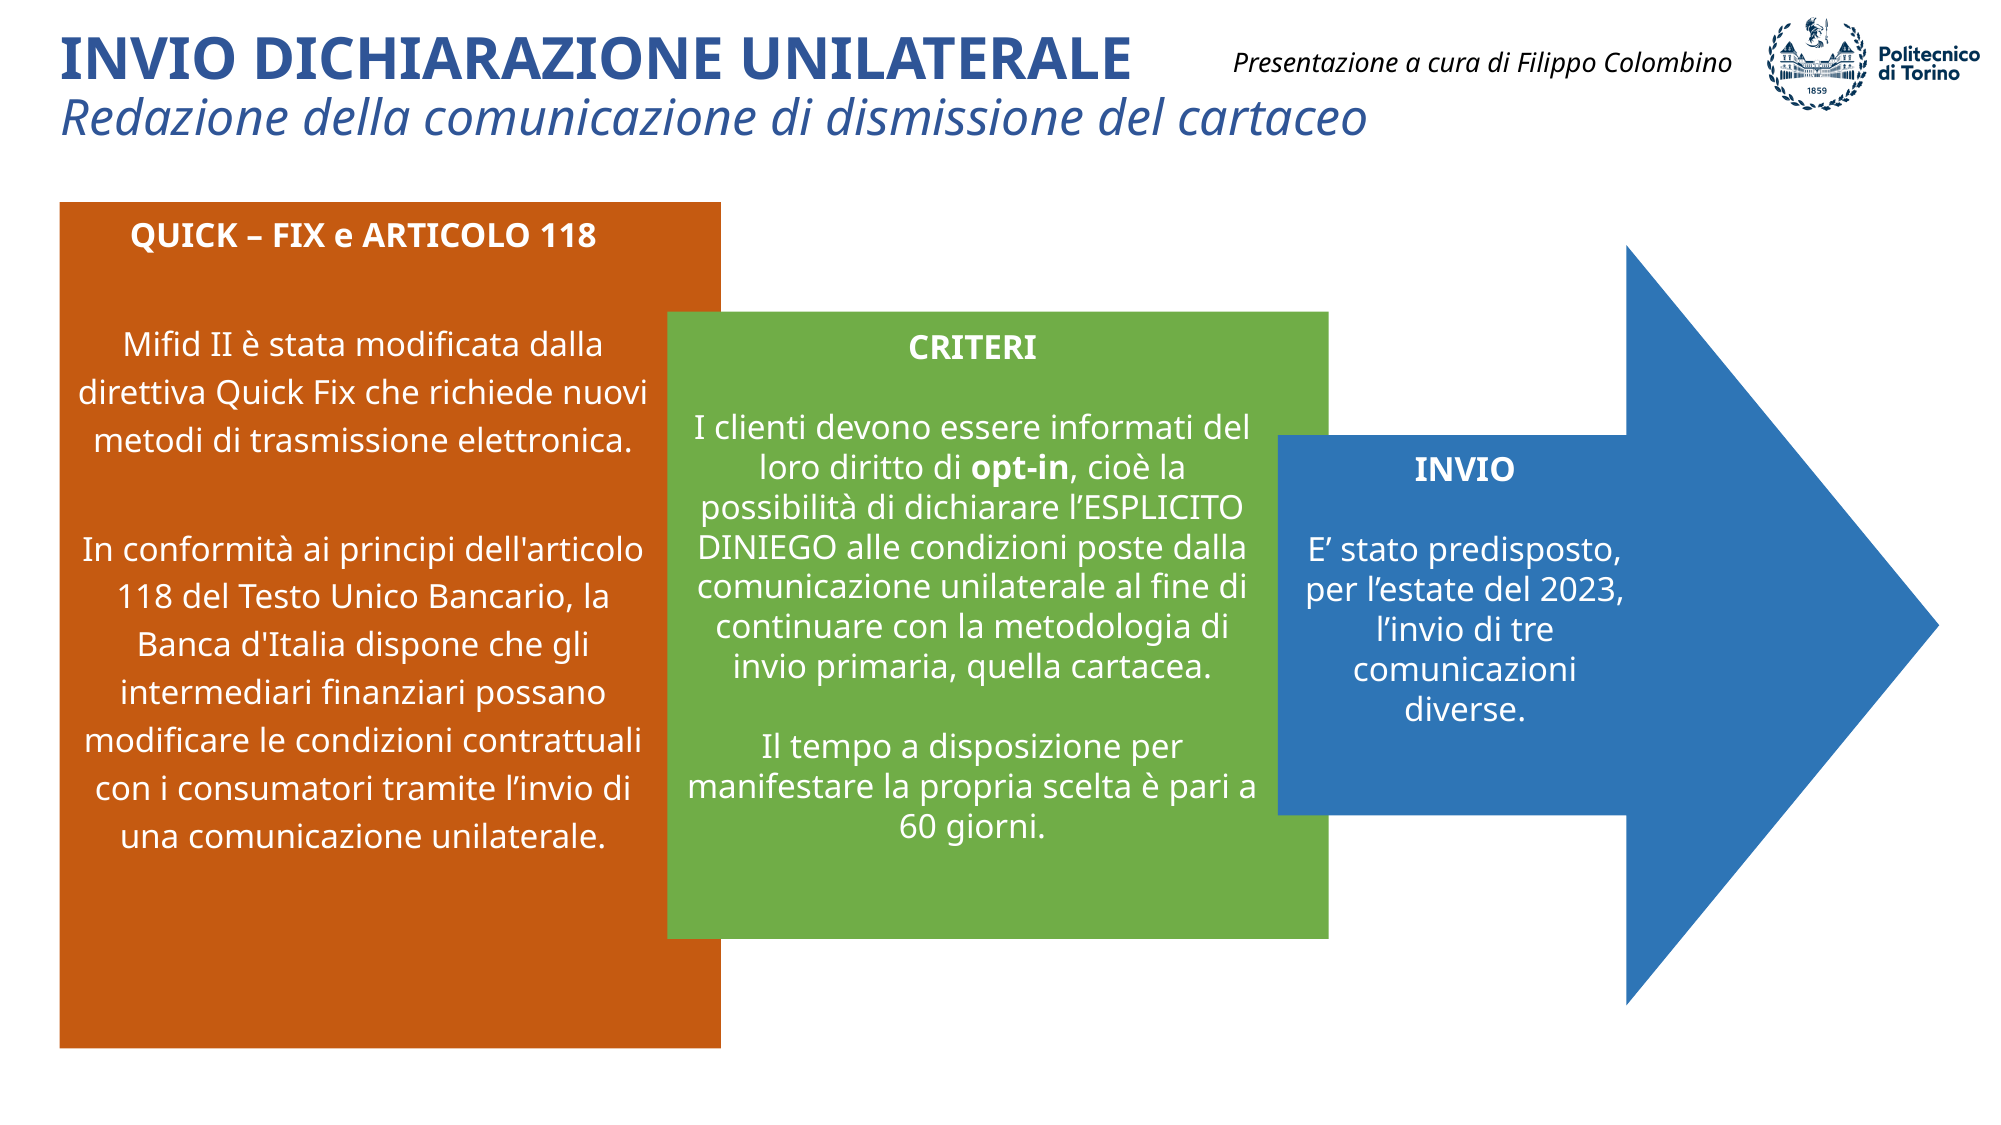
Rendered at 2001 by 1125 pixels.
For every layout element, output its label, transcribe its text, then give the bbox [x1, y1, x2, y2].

text_box INVIO DICHIARAZIONE UNILATERALE Redazione della comunicazione di dismissione del cartaceo [45, 21, 1973, 84]
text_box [59, 201, 1940, 1049]
picture [1767, 17, 1980, 111]
